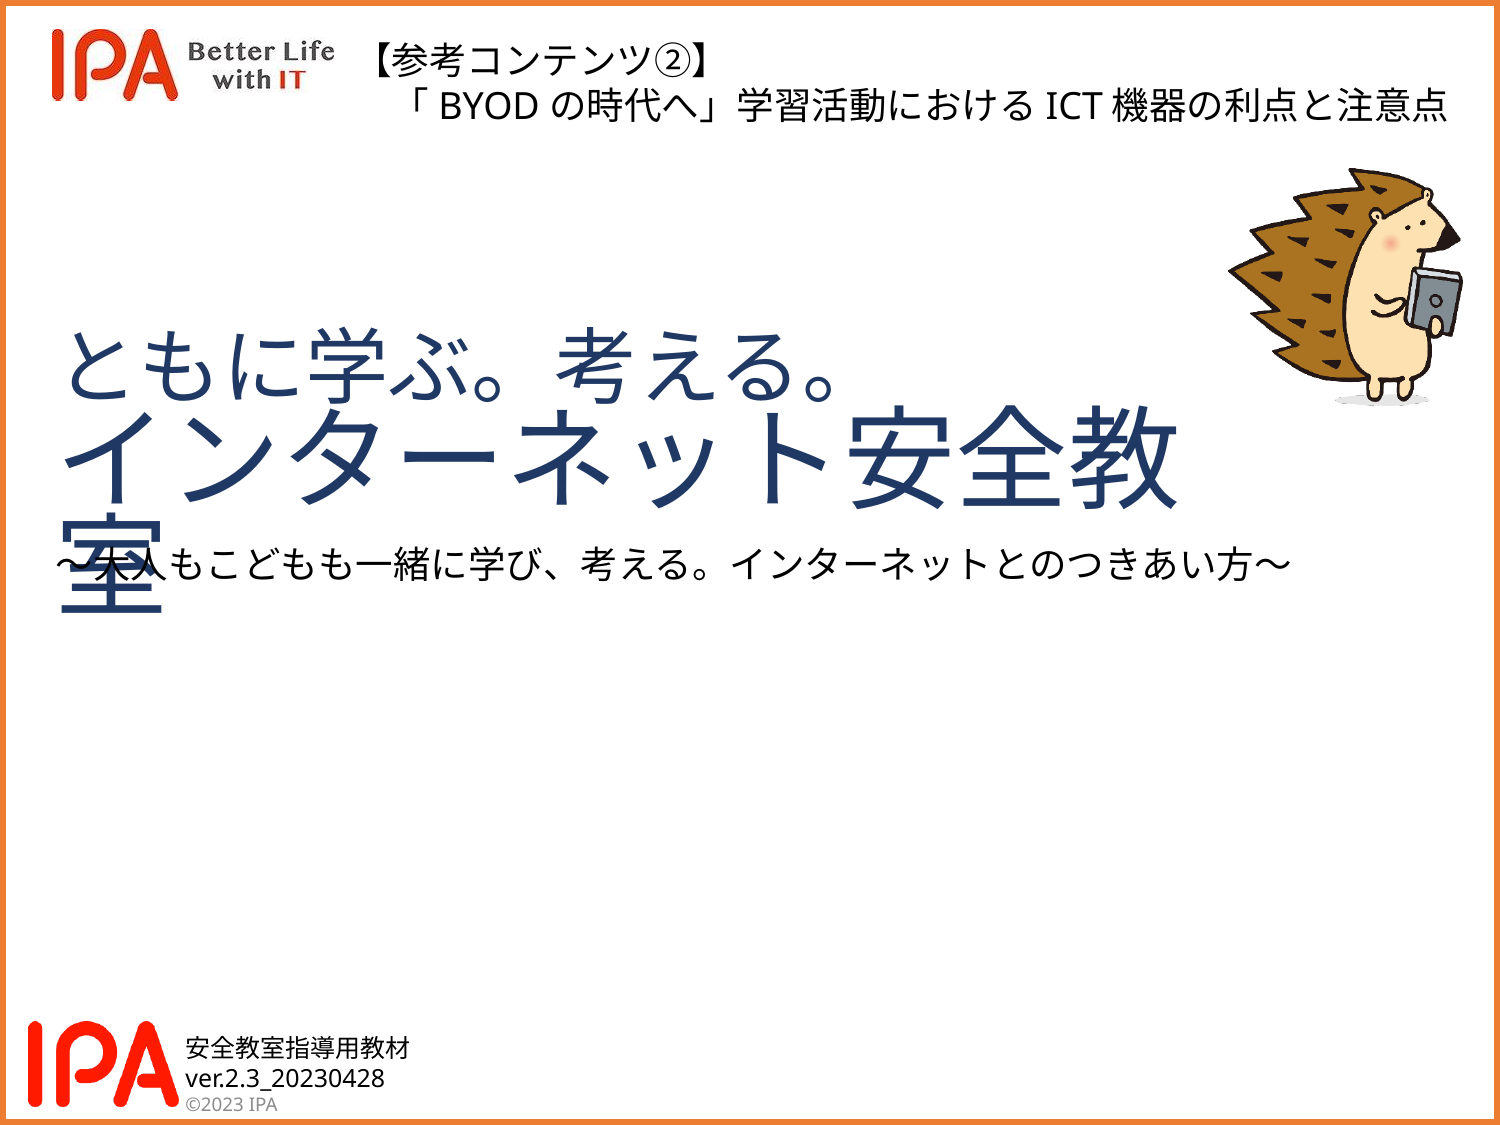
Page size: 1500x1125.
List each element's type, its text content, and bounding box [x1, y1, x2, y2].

picture [52, 29, 334, 101]
picture [1228, 168, 1463, 406]
picture [28, 1021, 179, 1107]
text_box 【参考コンテンツ②】 「BYODの時代へ」学習活動におけるICT機器の利点と注意点 [339, 29, 1500, 135]
